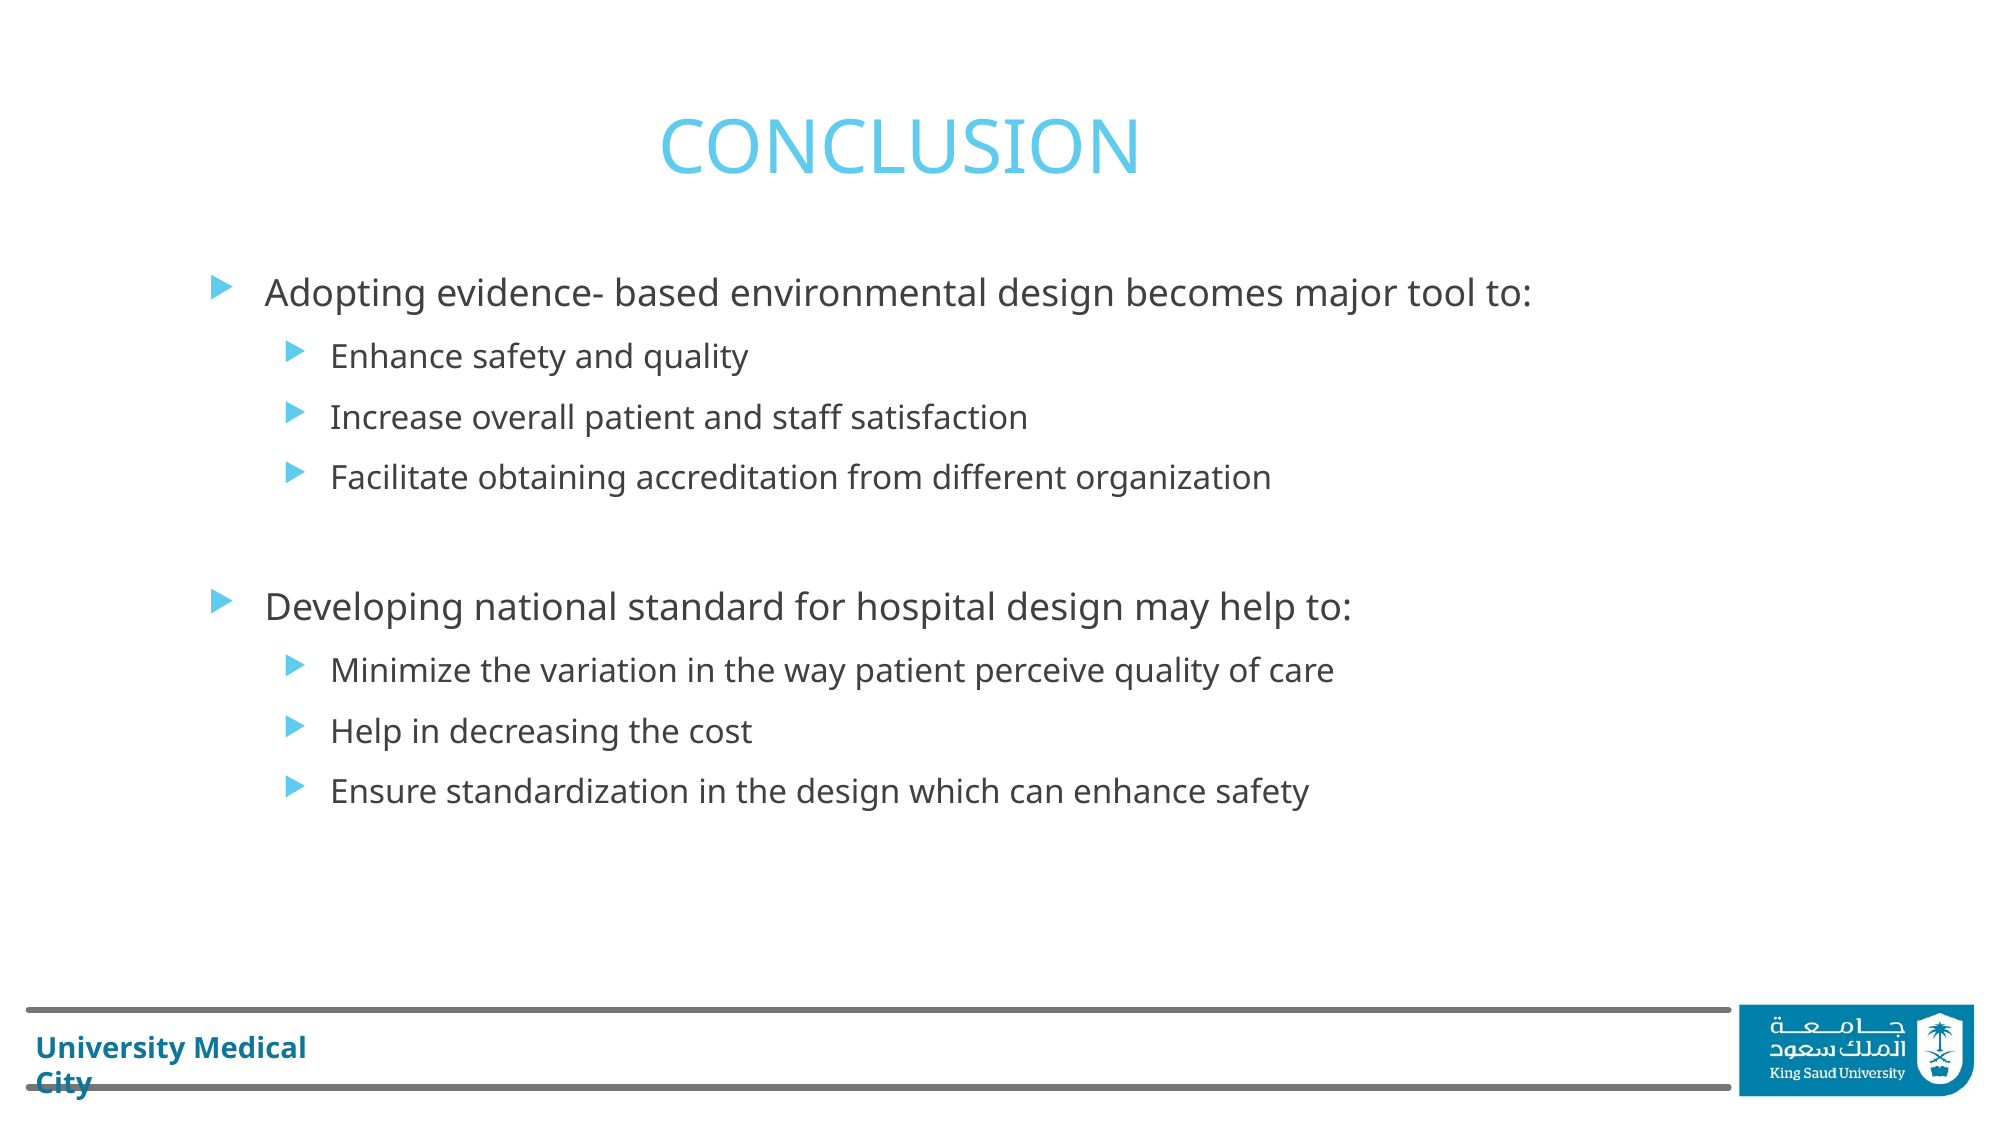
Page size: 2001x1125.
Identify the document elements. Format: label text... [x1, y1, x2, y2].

list Adopting evidence- based environmental design becomes major tool to: Enhance safety and quality Increase overall patient and staff satisfaction Facilitate obtaining accreditation from different organization Developing national standard for hospital design may help to: Minimize the variation in the way patient perceive quality of care Help in decreasing the cost Ensure standardization in the design which can enhance safety [193, 261, 1920, 914]
picture [1737, 1002, 1976, 1099]
title CONCLUSION [214, 91, 1920, 261]
